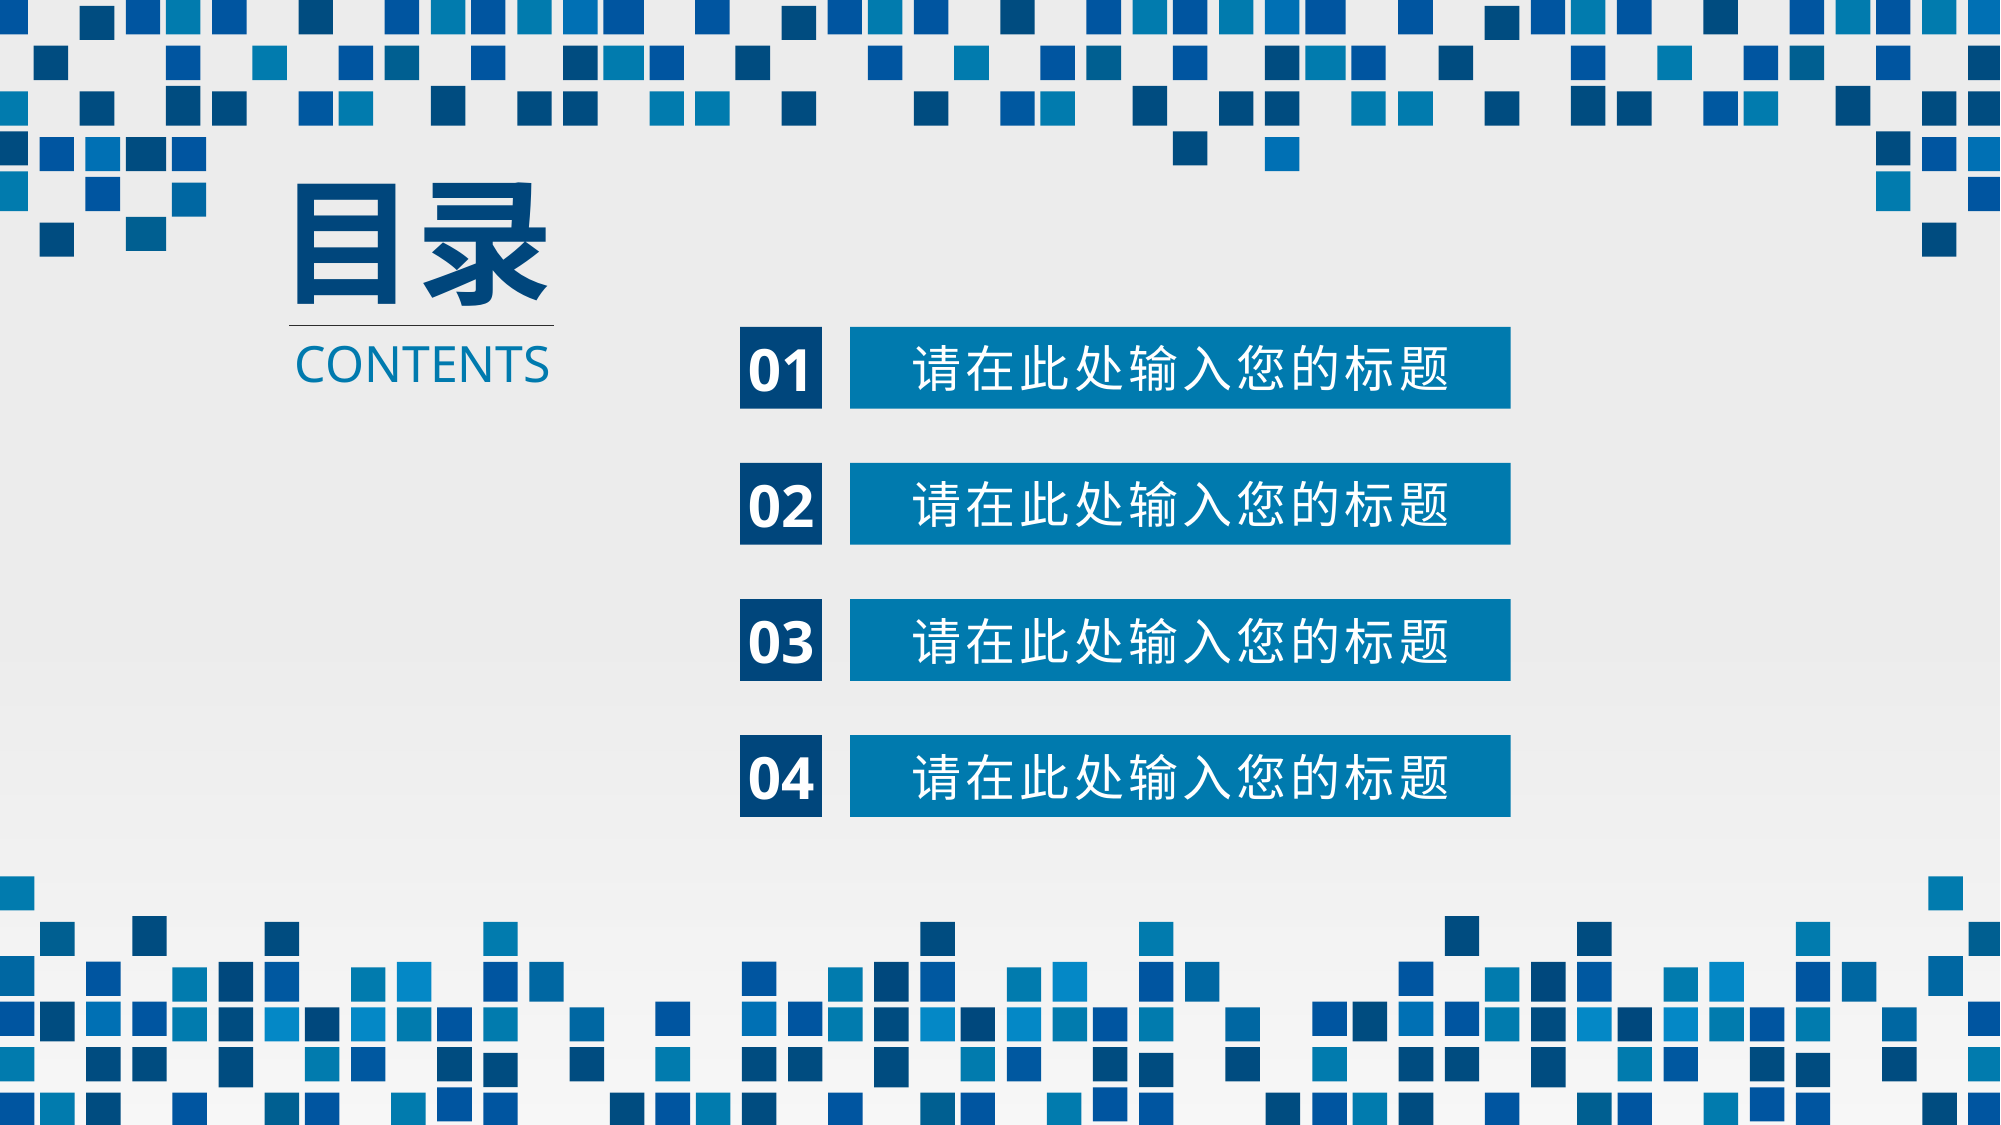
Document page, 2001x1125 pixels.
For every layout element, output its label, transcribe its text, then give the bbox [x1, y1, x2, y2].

text_box [1617, 1047, 1652, 1082]
text_box [85, 176, 121, 212]
text_box [1743, 91, 1779, 126]
text_box [1006, 967, 1042, 1002]
text_box [1305, 45, 1346, 81]
text_box [603, 0, 644, 35]
text_box 请在此处输入您的标题 [849, 462, 1512, 546]
text_box [212, 91, 247, 126]
text_box [212, 0, 247, 35]
text_box [1352, 1001, 1388, 1042]
text_box [351, 967, 386, 1002]
text_box [171, 137, 207, 172]
text_box [1531, 1047, 1566, 1088]
text_box [827, 0, 862, 35]
text_box [920, 921, 955, 956]
text_box [1264, 137, 1300, 172]
text_box [1484, 967, 1520, 1002]
text_box [1876, 0, 1911, 35]
text_box [483, 921, 518, 956]
text_box [517, 91, 552, 126]
text_box [603, 45, 644, 81]
text_box [0, 956, 35, 996]
text_box 请在此处输入您的标题 [849, 598, 1512, 682]
text_box [172, 1007, 207, 1042]
text_box [1789, 45, 1825, 81]
text_box [33, 45, 69, 81]
text_box [125, 0, 161, 35]
text_box [1040, 91, 1075, 126]
text_box [85, 137, 121, 172]
text_box [165, 45, 201, 81]
text_box [1225, 1007, 1260, 1042]
text_box [437, 1047, 472, 1082]
text_box [1398, 1047, 1434, 1082]
text_box [1351, 45, 1386, 81]
text_box [0, 1001, 35, 1036]
text_box [1264, 91, 1300, 126]
text_box [1185, 961, 1220, 1002]
text_box [529, 961, 564, 1002]
text_box [483, 1092, 518, 1125]
text_box [40, 921, 75, 956]
text_box [39, 222, 74, 257]
text_box [920, 961, 955, 1002]
text_box [1922, 137, 1957, 172]
text_box [695, 0, 730, 35]
text_box [1795, 1092, 1831, 1125]
text_box [86, 1001, 121, 1036]
text_box [396, 1007, 432, 1042]
text_box [1139, 921, 1174, 956]
text_box [1616, 0, 1652, 35]
text_box [125, 216, 167, 251]
text_box [1219, 91, 1254, 126]
text_box [960, 1007, 995, 1042]
text_box [828, 1092, 863, 1125]
text_box [609, 1092, 645, 1125]
text_box [351, 1007, 386, 1042]
text_box [483, 961, 518, 1002]
text_box [86, 1092, 121, 1125]
text_box [1795, 961, 1831, 1002]
text_box [1968, 921, 2000, 956]
text_box [1312, 1047, 1347, 1082]
text_box [1922, 222, 1957, 257]
text_box [0, 91, 28, 126]
text_box [1922, 91, 1957, 126]
text_box [1882, 1047, 1917, 1082]
text_box [735, 45, 771, 81]
text_box [437, 1087, 472, 1122]
text_box [1928, 876, 1963, 911]
text_box [304, 1092, 340, 1125]
text_box [1570, 85, 1606, 126]
text_box [1086, 45, 1122, 81]
text_box [1444, 916, 1480, 956]
text_box [1484, 1007, 1520, 1042]
text_box [1968, 176, 2000, 212]
text_box [1789, 0, 1825, 35]
text_box [218, 961, 254, 1002]
text_box [1577, 1092, 1612, 1125]
text_box [1663, 967, 1698, 1002]
text_box [1876, 45, 1911, 81]
text_box [741, 961, 777, 996]
text_box [517, 0, 552, 35]
text_box [1577, 921, 1612, 956]
text_box [172, 1092, 207, 1125]
text_box [471, 0, 506, 35]
text_box [264, 1007, 300, 1042]
text_box [1841, 961, 1877, 1002]
text_box [298, 91, 333, 126]
text_box [1000, 91, 1035, 126]
text_box [874, 1047, 909, 1088]
text_box 03 [739, 598, 823, 682]
text_box [1000, 0, 1035, 35]
text_box [913, 0, 949, 35]
text_box [1709, 1007, 1744, 1042]
text_box [1531, 961, 1566, 1002]
text_box [655, 1001, 691, 1036]
text_box [960, 1092, 995, 1125]
text_box [391, 1092, 426, 1125]
text_box [40, 1001, 75, 1042]
text_box [1312, 1092, 1347, 1125]
text_box [384, 0, 420, 35]
text_box [695, 91, 730, 126]
text_box [165, 85, 201, 126]
text_box [1749, 1007, 1785, 1042]
text_box [40, 1092, 75, 1125]
text_box [1749, 1087, 1785, 1122]
text_box [1264, 0, 1300, 35]
text_box [0, 131, 28, 166]
text_box [471, 45, 506, 81]
text_box [1046, 1092, 1082, 1125]
text_box [1968, 1001, 2000, 1036]
text_box [1876, 131, 1911, 166]
text_box [1092, 1087, 1128, 1122]
text_box [1305, 0, 1346, 35]
text_box [132, 1047, 167, 1082]
text_box [1484, 91, 1520, 126]
text_box [874, 1007, 909, 1042]
text_box [1795, 921, 1831, 956]
text_box CONTENTS [280, 325, 567, 401]
text_box [218, 1007, 254, 1042]
text_box [649, 45, 684, 81]
text_box [1703, 91, 1738, 126]
text_box [1968, 45, 2000, 81]
text_box [1132, 0, 1168, 35]
text_box [649, 91, 684, 126]
text_box [1795, 1007, 1831, 1042]
text_box [1040, 45, 1075, 81]
text_box [264, 961, 300, 1002]
text_box [1703, 0, 1738, 35]
text_box [1795, 1052, 1831, 1088]
text_box [1484, 5, 1520, 40]
text_box [483, 1052, 518, 1088]
text_box [79, 5, 115, 40]
text_box [954, 45, 989, 81]
text_box [1484, 1092, 1520, 1125]
text_box [338, 45, 374, 81]
text_box [351, 1047, 386, 1082]
text_box [1139, 1007, 1174, 1042]
text_box [86, 961, 121, 996]
text_box [781, 5, 817, 40]
text_box [874, 961, 909, 1002]
text_box [1617, 1007, 1652, 1042]
text_box [960, 1047, 995, 1082]
text_box 04 [739, 734, 823, 818]
text_box [741, 1001, 777, 1036]
text_box [1968, 91, 2000, 126]
text_box [1882, 1007, 1917, 1042]
text_box [304, 1047, 340, 1082]
text_box [1139, 1052, 1174, 1088]
text_box [1006, 1047, 1042, 1082]
text_box [1928, 956, 1963, 996]
text_box [338, 91, 374, 126]
text_box [1577, 961, 1612, 1002]
text_box [1352, 1092, 1388, 1125]
text_box [0, 171, 28, 212]
text_box [1709, 961, 1744, 1002]
text_box [1172, 0, 1208, 35]
text_box [1086, 0, 1122, 35]
text_box [1657, 45, 1692, 81]
text_box [396, 961, 432, 1002]
text_box [1876, 171, 1911, 212]
text_box [1225, 1047, 1260, 1082]
text_box [384, 45, 420, 81]
text_box [563, 0, 598, 35]
text_box [788, 1001, 823, 1036]
text_box [132, 1001, 167, 1036]
text_box [298, 0, 333, 35]
text_box [1172, 131, 1208, 166]
text_box [125, 137, 167, 172]
text_box [1835, 0, 1871, 35]
text_box [1444, 1047, 1480, 1082]
text_box [1835, 85, 1871, 126]
text_box [304, 1007, 340, 1042]
text_box [1265, 1092, 1301, 1125]
text_box [920, 1092, 955, 1125]
text_box [1570, 45, 1606, 81]
text_box [1139, 961, 1174, 1002]
text_box [563, 91, 598, 126]
text_box [171, 182, 207, 217]
text_box [569, 1047, 605, 1082]
text_box [1052, 961, 1088, 1002]
text_box [218, 1047, 254, 1088]
text_box [1743, 45, 1779, 81]
text_box [1616, 91, 1652, 126]
text_box [437, 1007, 472, 1042]
text_box [867, 45, 903, 81]
text_box [430, 85, 466, 126]
text_box [1006, 1007, 1042, 1042]
text_box 02 [739, 462, 823, 546]
text_box [264, 921, 300, 956]
text_box 请在此处输入您的标题 [849, 734, 1512, 818]
text_box [1092, 1007, 1128, 1042]
text_box [86, 1047, 121, 1082]
text_box [1968, 1047, 2000, 1082]
text_box [1139, 1092, 1174, 1125]
text_box [1398, 961, 1434, 996]
text_box [913, 91, 949, 126]
text_box [0, 876, 35, 911]
text_box [0, 1047, 35, 1082]
text_box [1092, 1047, 1128, 1082]
text_box [563, 45, 598, 81]
text_box [430, 0, 466, 35]
text_box [655, 1092, 691, 1125]
text_box [1617, 1092, 1652, 1125]
text_box [1438, 45, 1474, 81]
text_box [252, 45, 287, 81]
text_box [695, 1092, 731, 1125]
text_box [1703, 1092, 1739, 1125]
text_box [79, 91, 115, 126]
text_box [132, 916, 167, 956]
text_box 目录 [263, 148, 569, 329]
text_box [1444, 1001, 1480, 1036]
text_box 01 [739, 326, 823, 410]
text_box [1052, 1007, 1088, 1042]
text_box [1968, 1092, 2000, 1125]
text_box [1749, 1047, 1785, 1082]
text_box [741, 1047, 777, 1082]
text_box [1663, 1047, 1698, 1082]
text_box [1663, 1007, 1698, 1042]
text_box [0, 0, 28, 35]
text_box [165, 0, 201, 35]
text_box [264, 1092, 300, 1125]
text_box [1577, 1007, 1612, 1042]
text_box [1398, 1001, 1434, 1036]
text_box [828, 1007, 863, 1042]
text_box [1219, 0, 1254, 35]
text_box [1398, 1092, 1434, 1125]
text_box [1312, 1001, 1347, 1036]
text_box [39, 137, 74, 172]
text_box [741, 1092, 777, 1125]
text_box [1922, 1092, 1957, 1125]
text_box [483, 1007, 518, 1042]
text_box [1264, 45, 1300, 81]
text_box [828, 967, 863, 1002]
text_box [172, 967, 207, 1002]
text_box [781, 91, 817, 126]
text_box [1351, 91, 1386, 126]
text_box [1132, 85, 1168, 126]
text_box [788, 1047, 823, 1082]
text_box [1398, 0, 1433, 35]
text_box [0, 1092, 35, 1125]
text_box [1570, 0, 1606, 35]
text_box [867, 0, 903, 35]
text_box [1531, 1007, 1566, 1042]
text_box [1172, 45, 1208, 81]
text_box [1968, 137, 2000, 172]
text_box 请在此处输入您的标题 [849, 326, 1512, 410]
text_box [655, 1047, 691, 1082]
text_box [569, 1007, 605, 1042]
text_box [1530, 0, 1566, 35]
text_box [1922, 0, 1957, 35]
text_box [1968, 0, 2000, 35]
text_box [920, 1007, 955, 1042]
text_box [1398, 91, 1433, 126]
